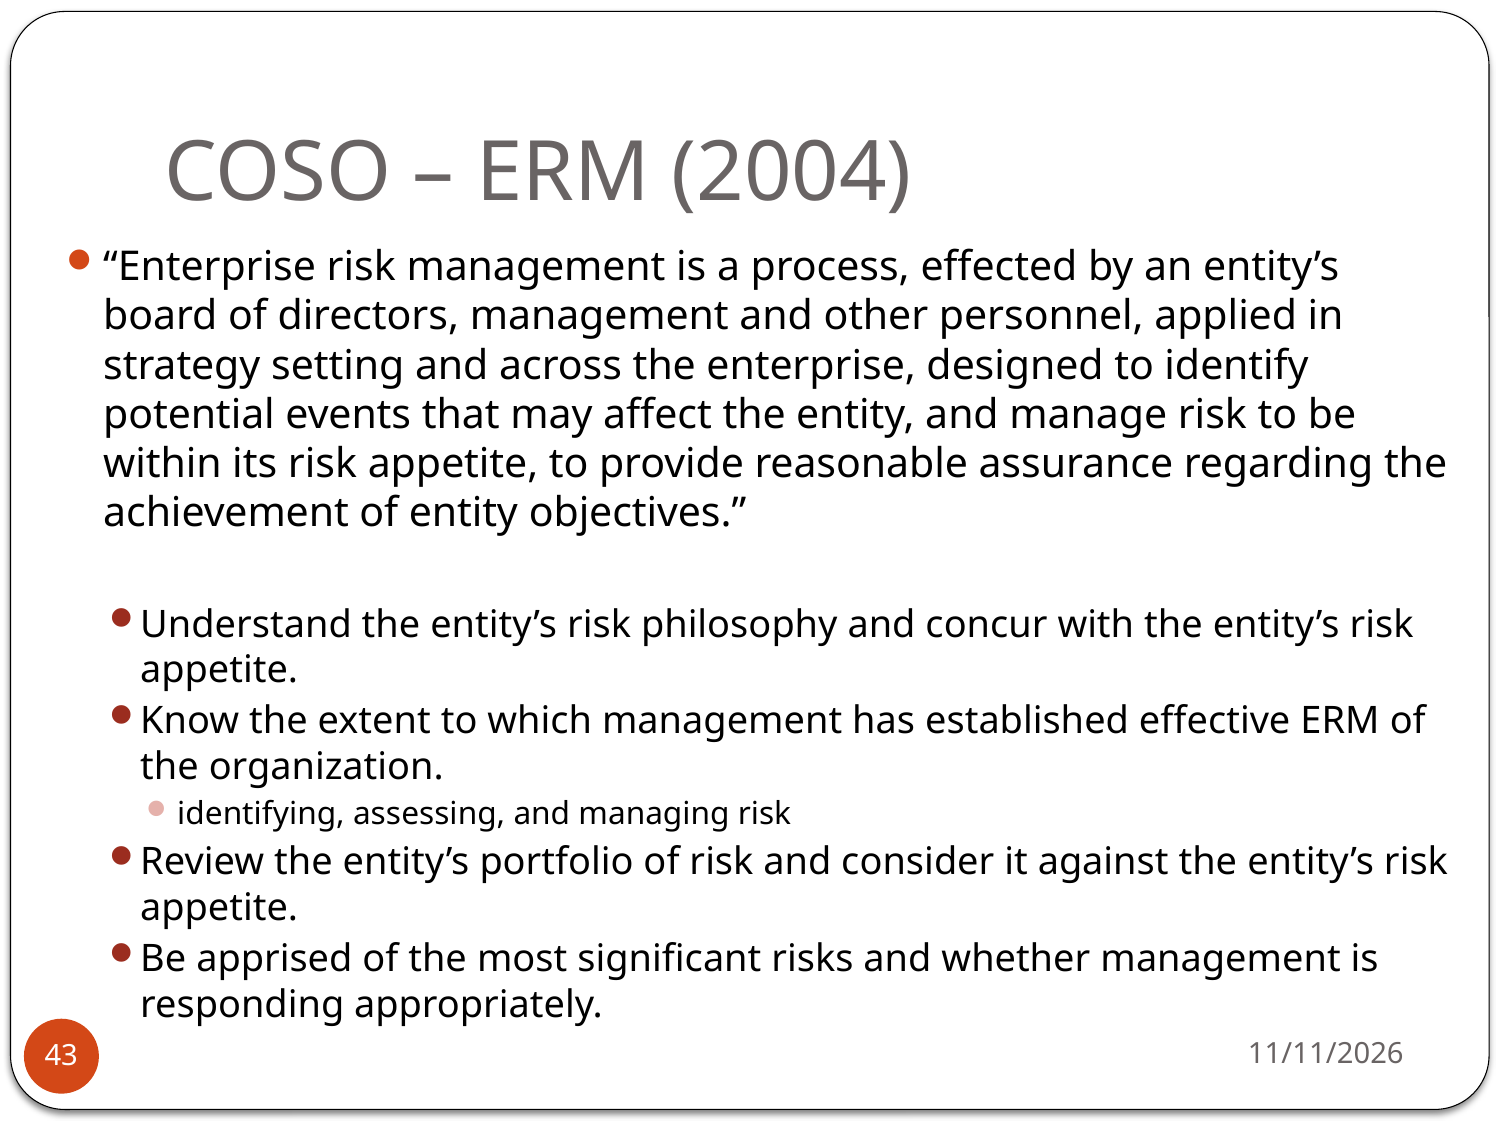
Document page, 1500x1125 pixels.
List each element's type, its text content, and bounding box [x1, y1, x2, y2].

list “Enterprise risk management is a process, effected by an entity’s board of directors, management and other personnel, applied in strategy setting and across the enterprise, designed to identify potential events that may affect the entity, and manage risk to be within its risk appetite, to provide reasonable assurance regarding the achievement of entity objectives.” Understand the entity’s risk philosophy and concur with the entity’s risk appetite. Know the extent to which management has established effective ERM of the organization. identifying, assessing, and managing risk Review the entity’s portfolio of risk and consider it against the entity’s risk appetite. Be apprised of the most significant risks and whether management is responding appropriately. [51, 232, 1465, 1082]
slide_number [1012, 1015, 1419, 1094]
title COSO – ERM (2004) [150, 45, 1425, 232]
slide_number 43 [23, 1018, 99, 1094]
